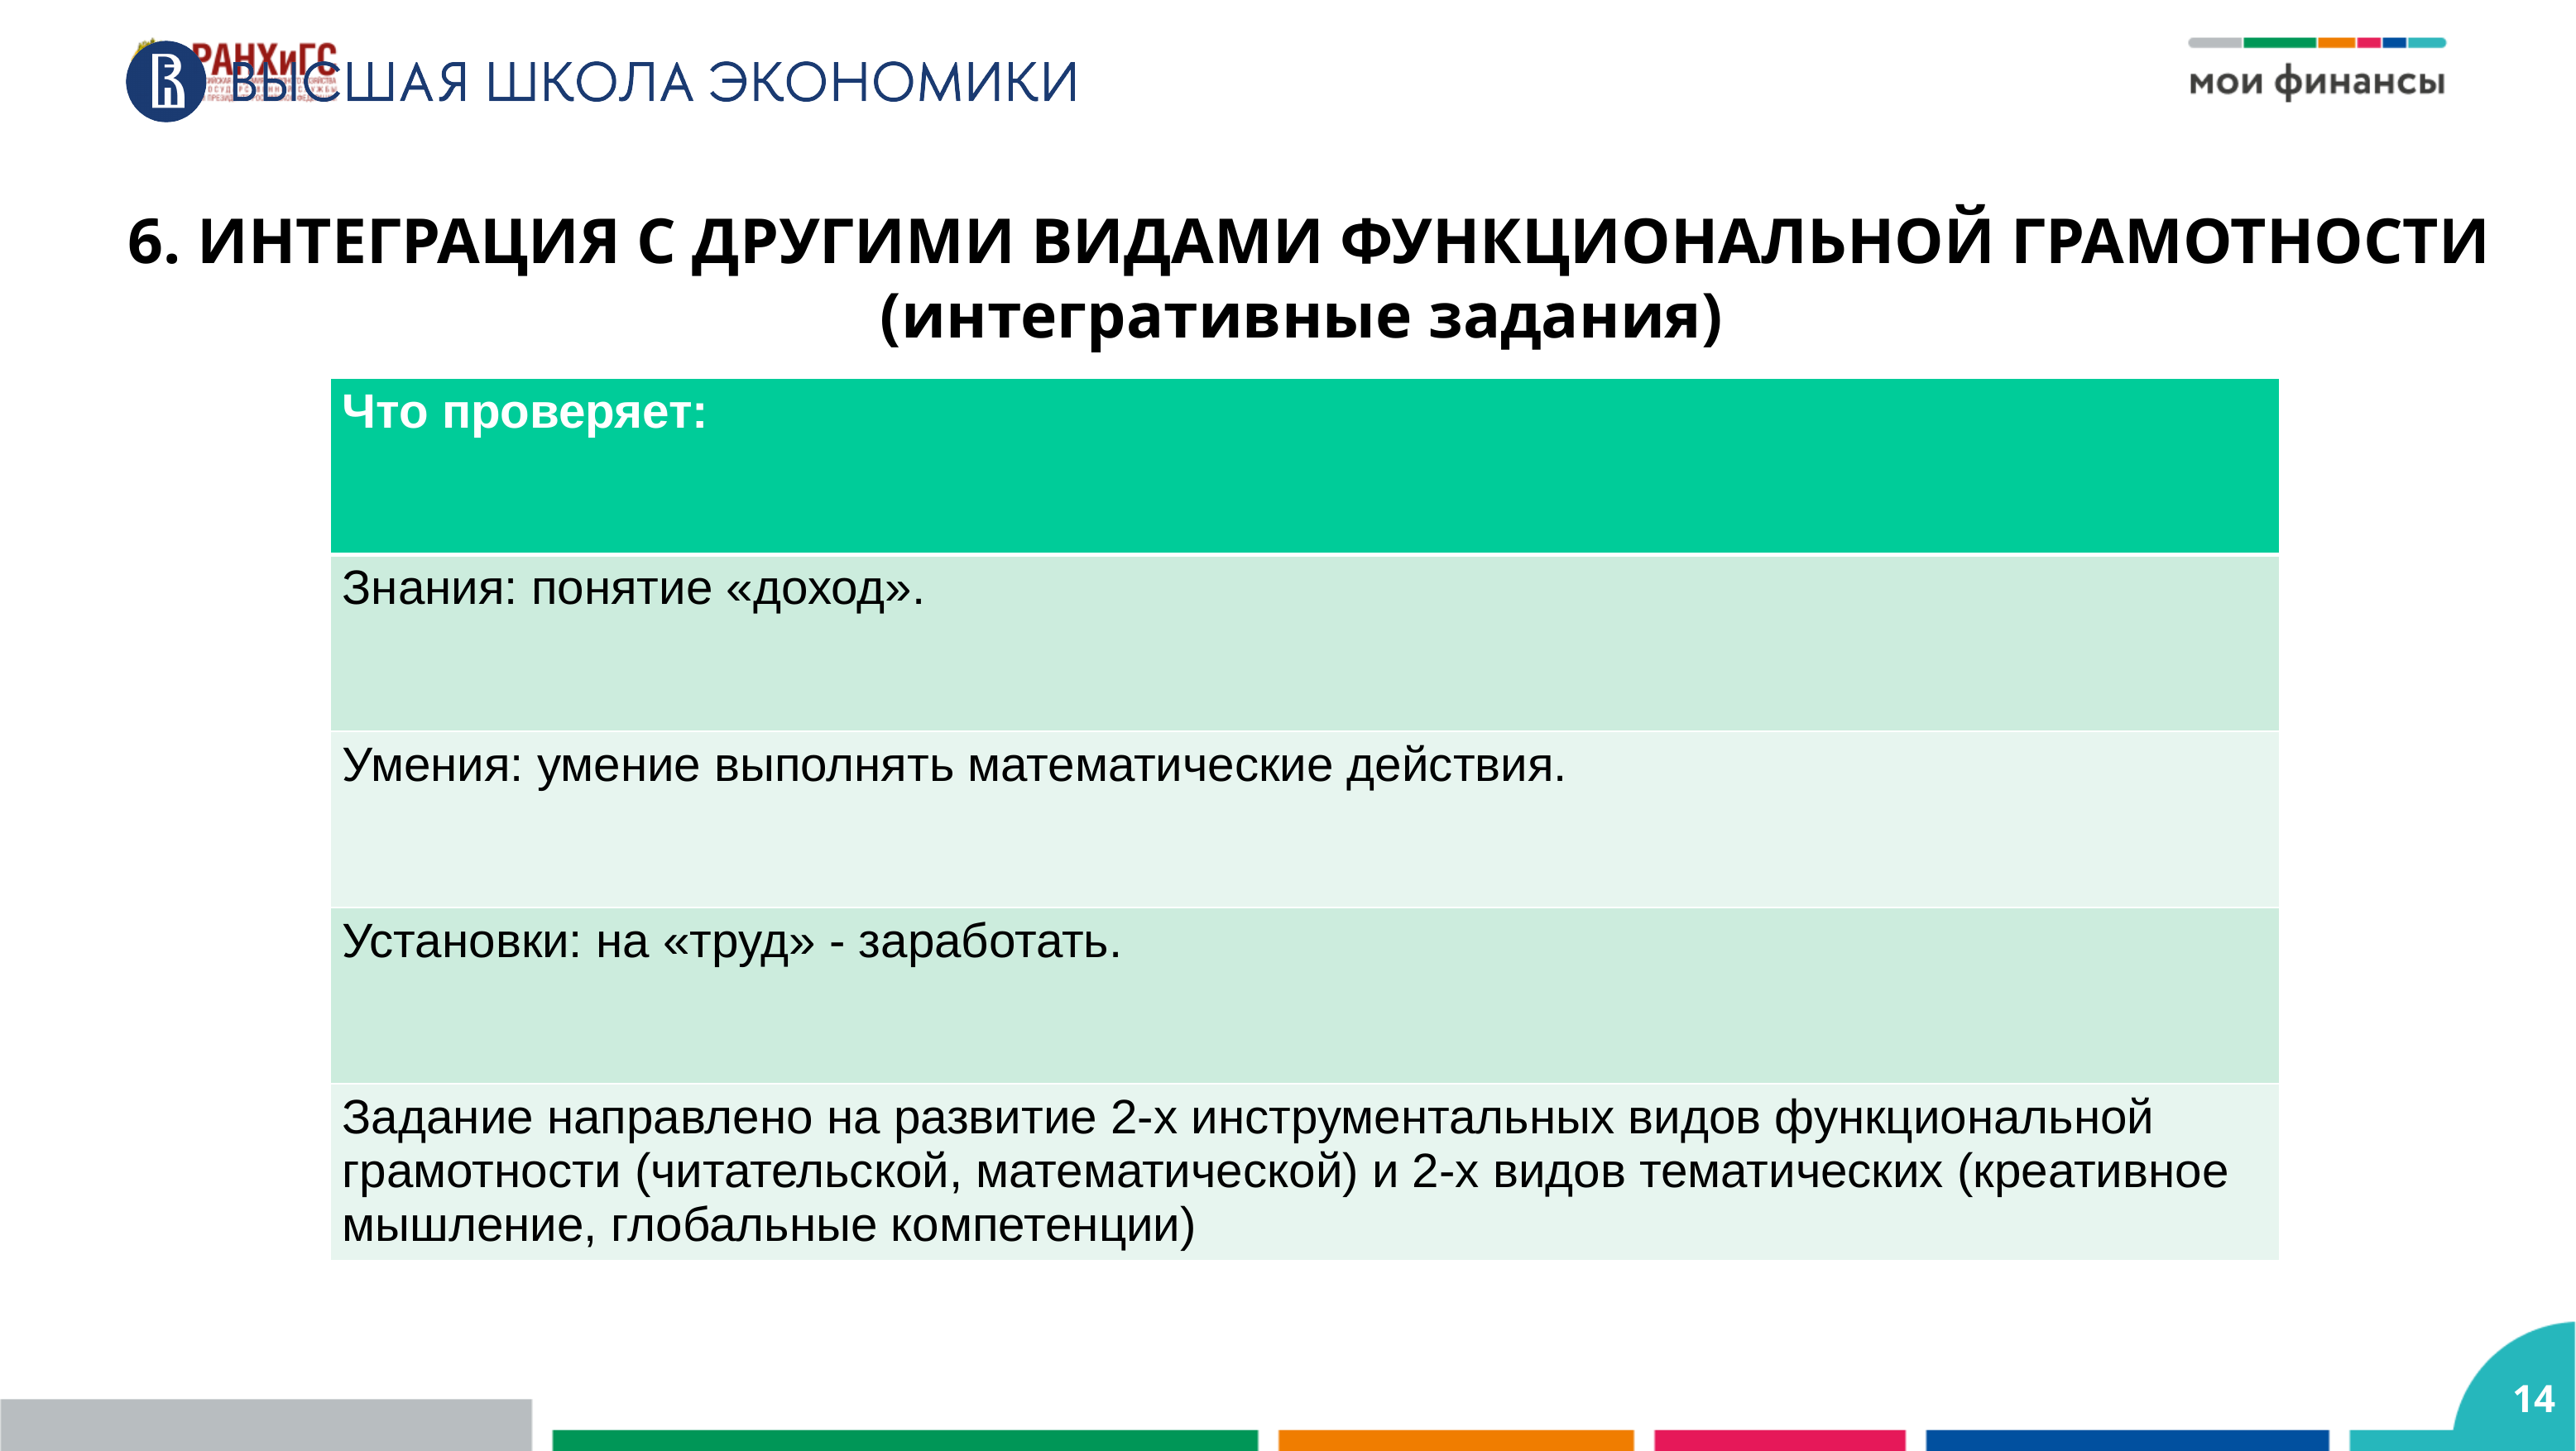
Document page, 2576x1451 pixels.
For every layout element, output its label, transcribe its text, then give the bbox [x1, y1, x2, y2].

table_cell Знания: понятие «доход». [331, 557, 2279, 730]
slide_number 14 [2470, 1365, 2576, 1430]
table_cell Умения: умение выполнять математические действия. [331, 732, 2279, 907]
table_cell Установки: на «труд» - заработать. [331, 908, 2279, 1083]
table_cell Задание направлено на развитие 2-х инструментальных видов функциональной грамотности (читательской, математической) и 2-х видов тематических (креативное мышление, глобальные компетенции) [331, 1085, 2279, 1260]
text_box 6. ИНТЕГРАЦИЯ С ДРУГИМИ ВИДАМИ ФУНКЦИОНАЛЬНОЙ ГРАМОТНОСТИ (интегративные задания) [44, 192, 2576, 435]
picture [0, 0, 2576, 1451]
table_header Что проверяет: [331, 379, 2279, 553]
